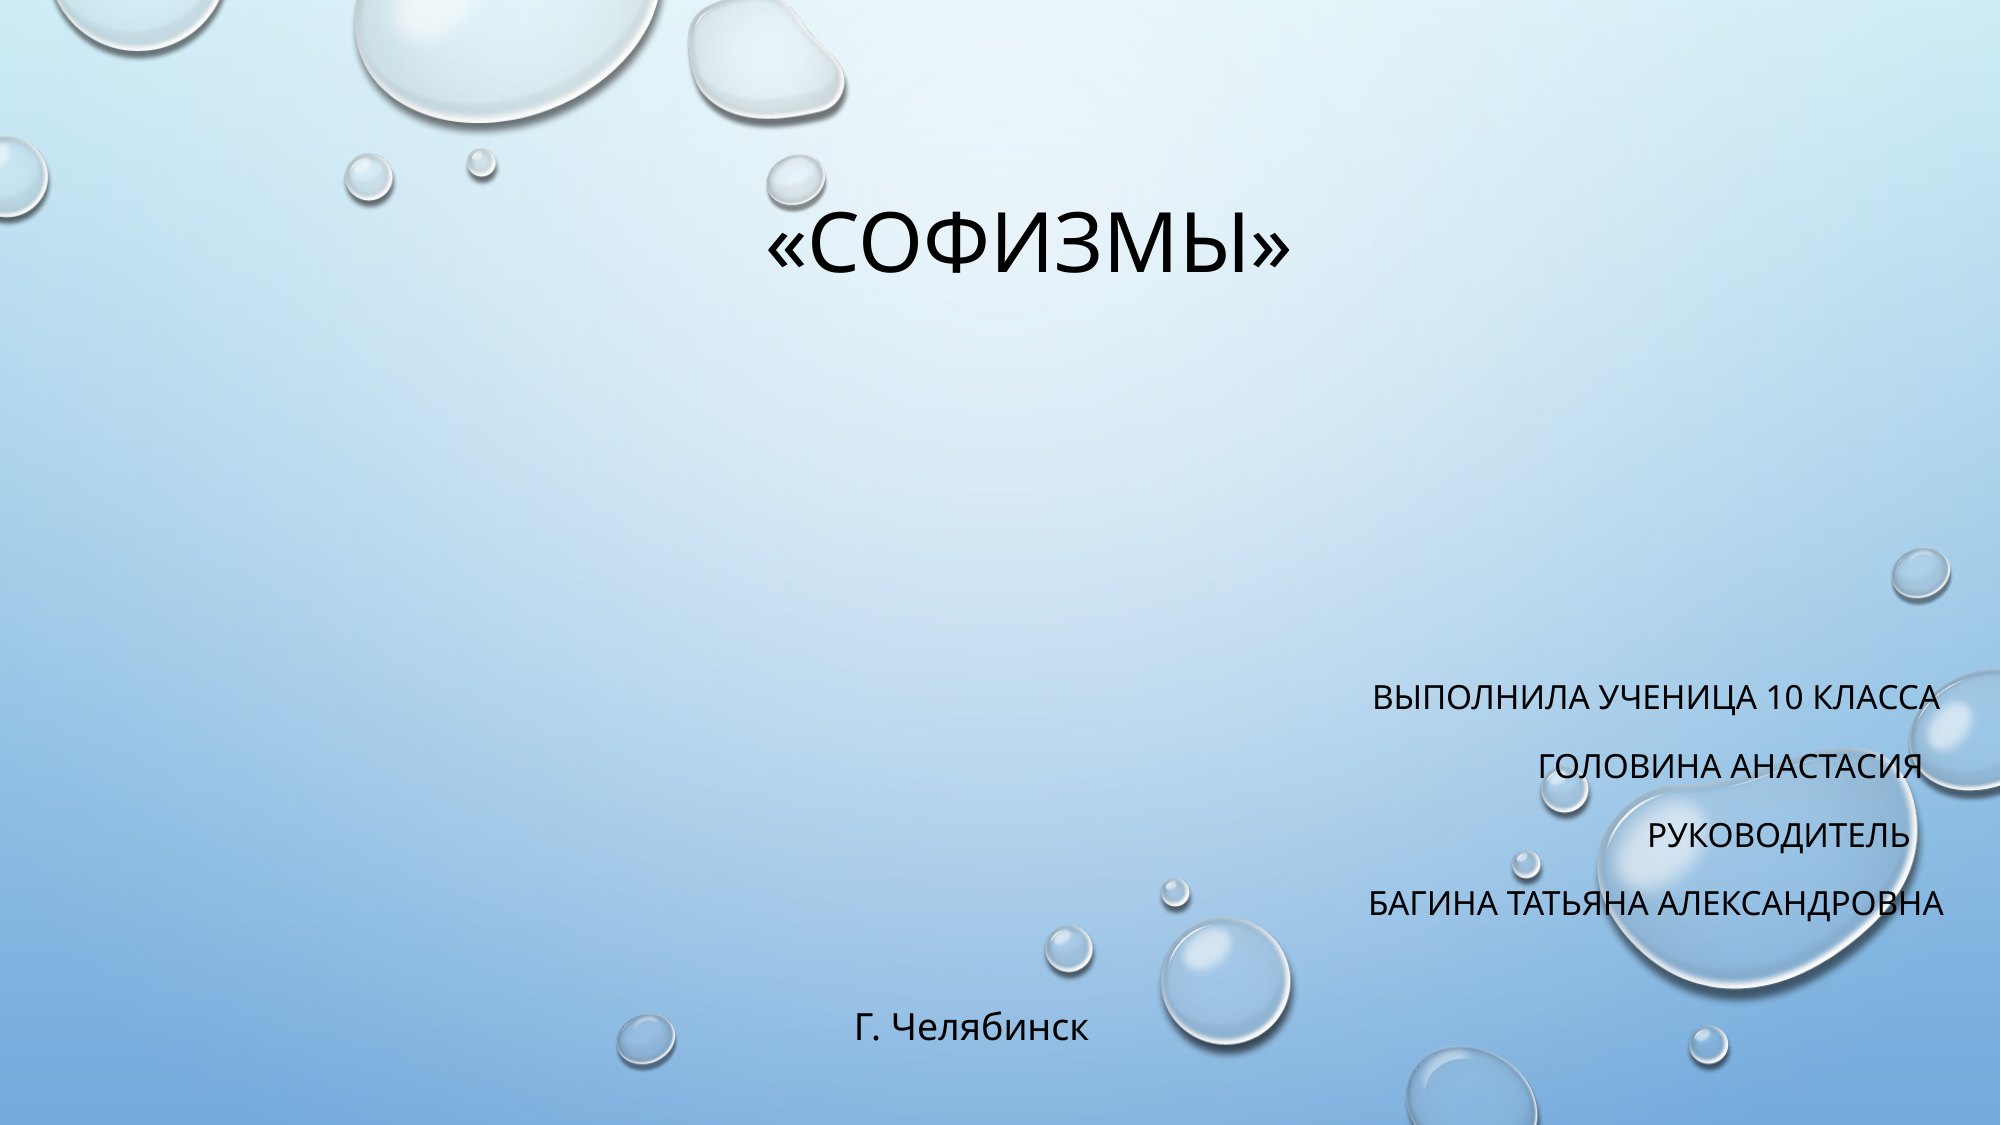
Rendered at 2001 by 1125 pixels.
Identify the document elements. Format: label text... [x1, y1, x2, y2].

title «Софизмы» [316, 0, 1743, 298]
text_box Г. Челябинск [839, 995, 1105, 1055]
picture [0, 0, 2000, 1125]
subtitle Выполнила Ученица 10 класса Головина Анастасия Руководитель Багина Татьяна Александровна [943, 660, 2000, 886]
